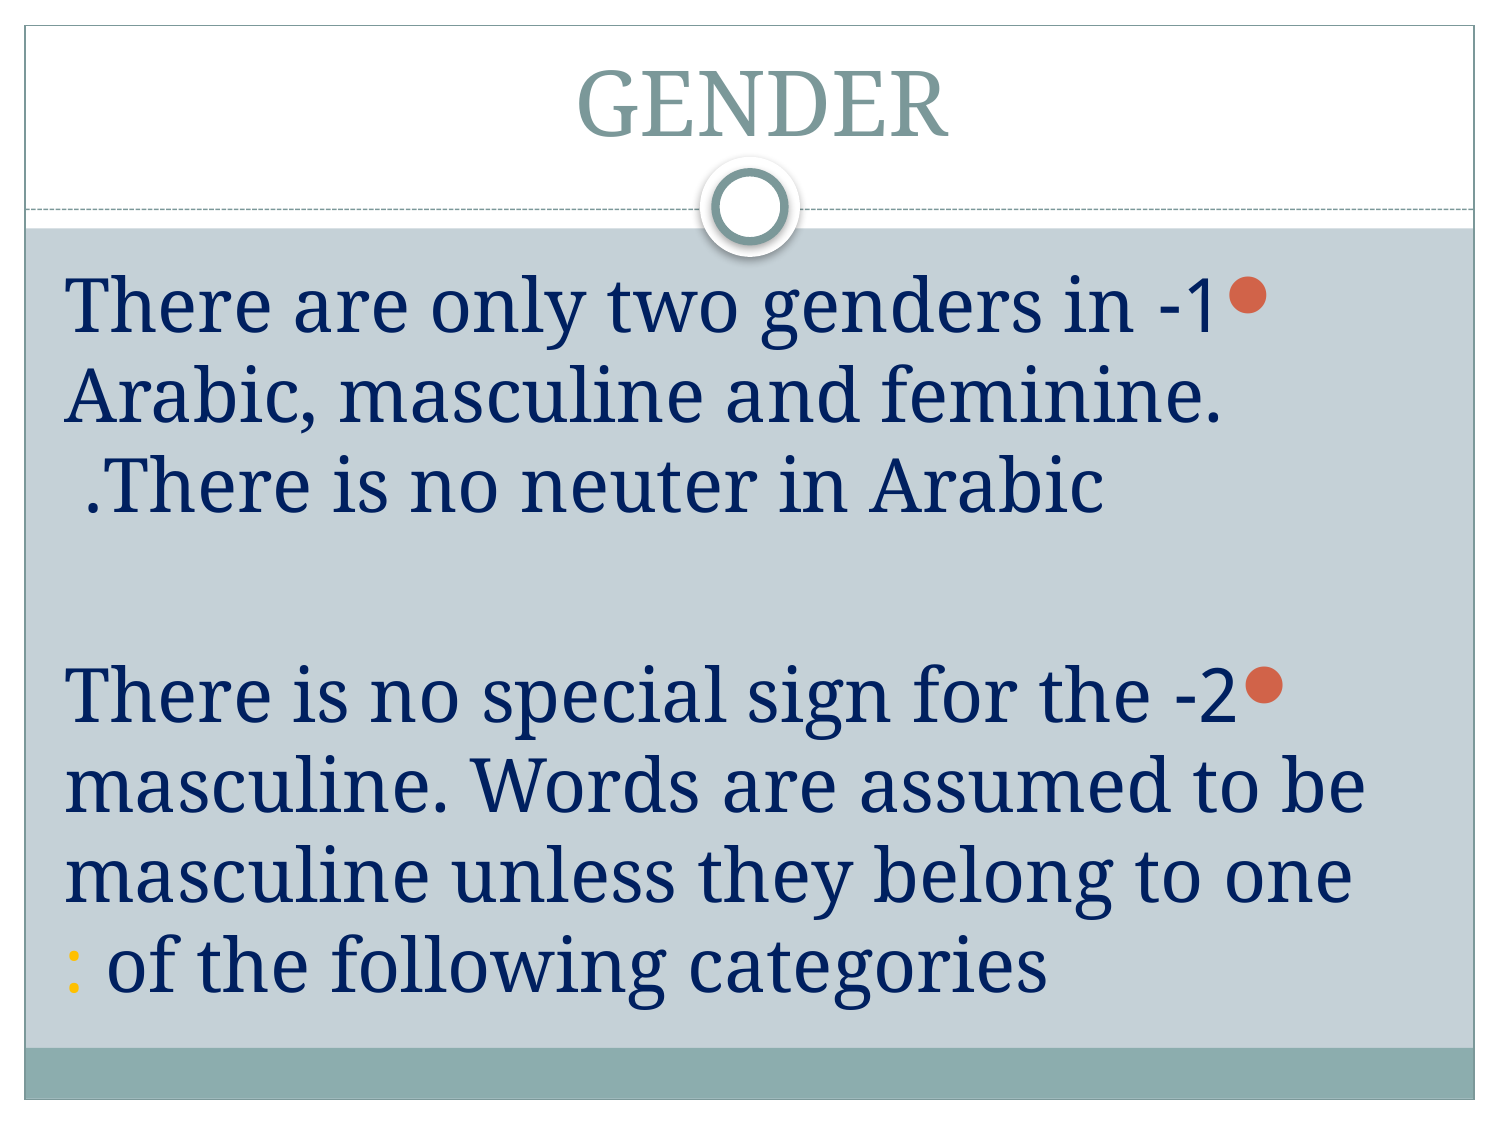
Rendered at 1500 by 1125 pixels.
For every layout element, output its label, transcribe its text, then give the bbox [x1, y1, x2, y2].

list 1- There are only two genders in Arabic, masculine and feminine. There is no neuter in Arabic. 2- There is no special sign for the masculine. Words are assumed to be masculine unless they belong to one of the following categories : [49, 250, 1445, 1001]
title GENDER [49, 37, 1450, 162]
